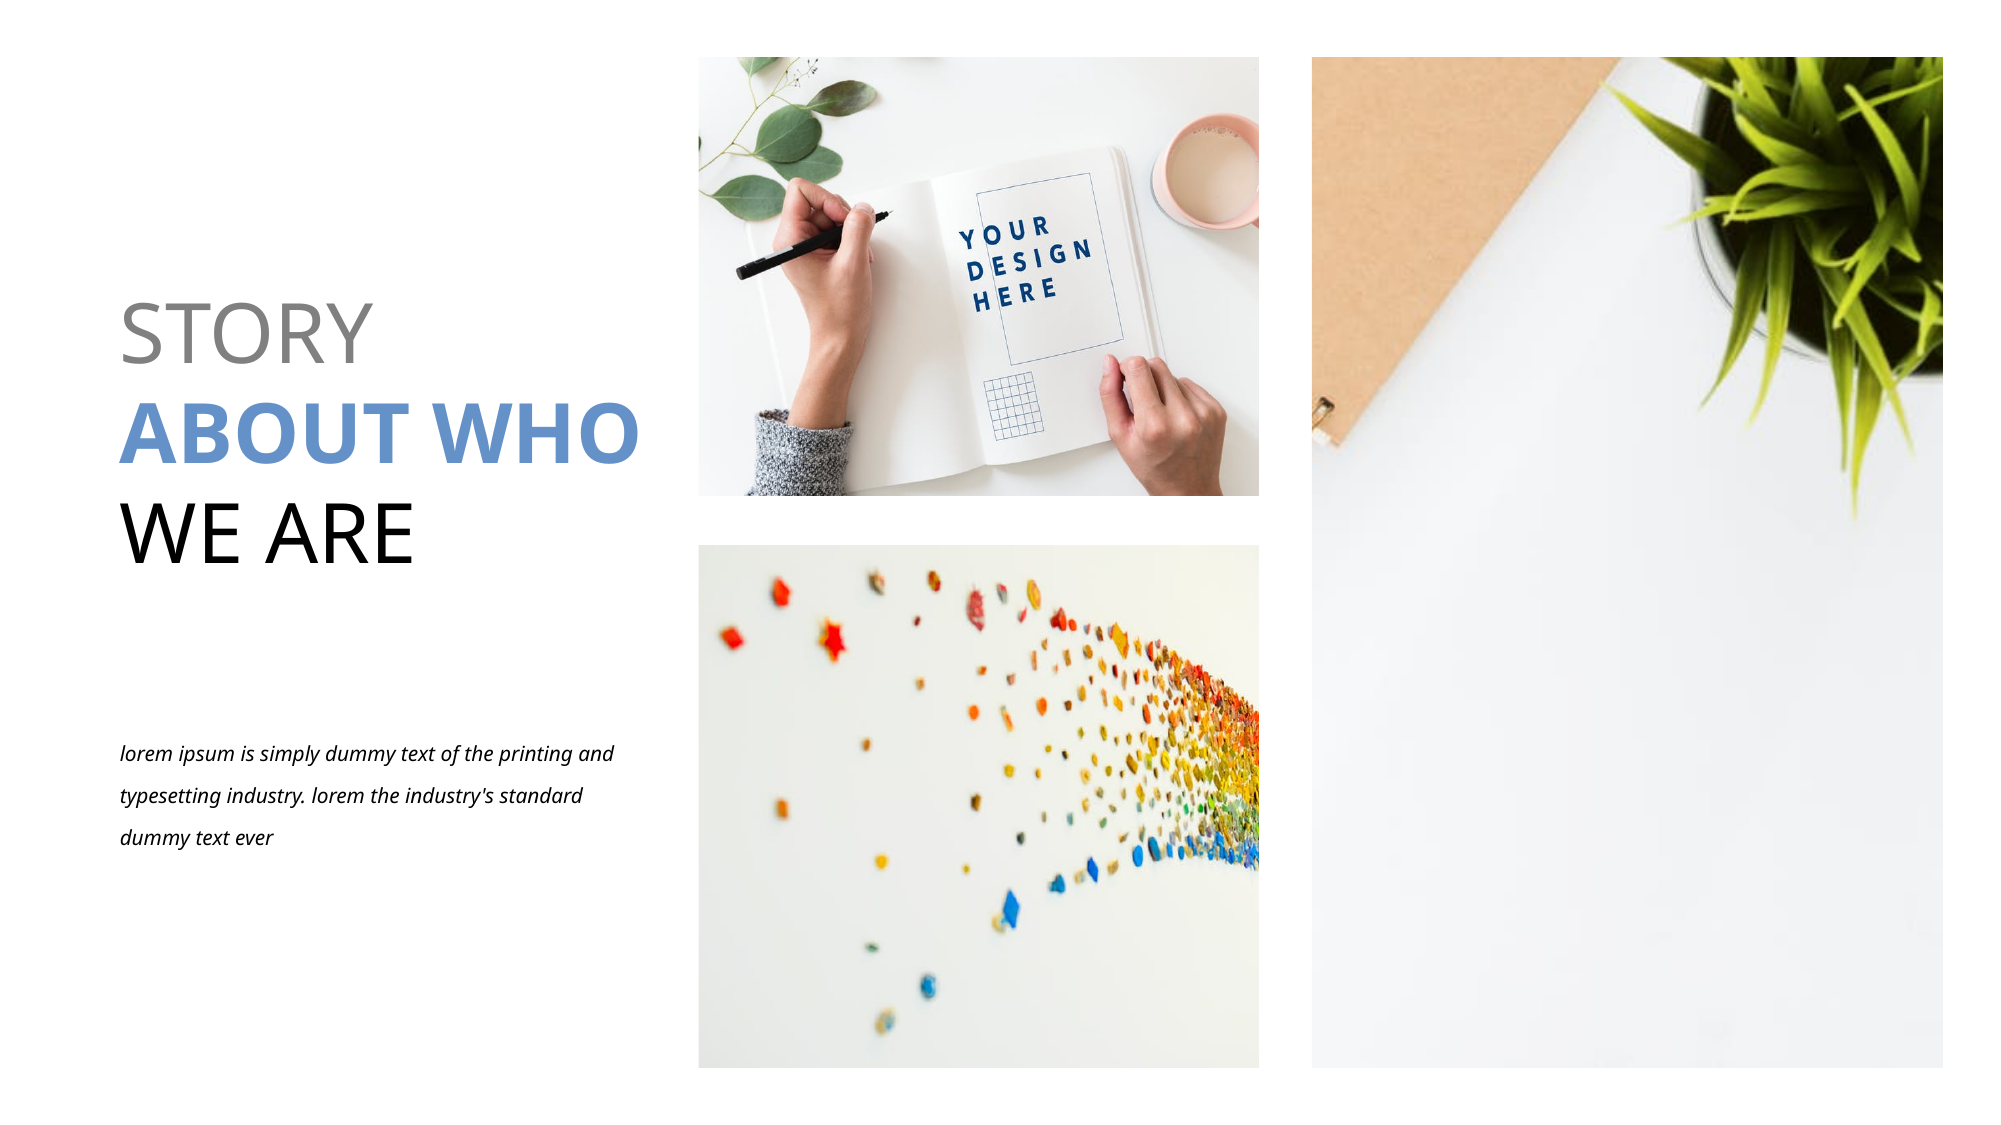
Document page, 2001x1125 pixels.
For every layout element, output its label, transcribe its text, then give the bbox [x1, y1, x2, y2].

picture [698, 57, 1259, 496]
picture [698, 545, 1259, 1068]
text_box lorem ipsum is simply dummy text of the printing and typesetting industry. lorem the industry's standard dummy text ever [104, 716, 666, 857]
text_box STORY ABOUT WHO WE ARE [105, 272, 734, 588]
picture [1311, 57, 1943, 1068]
